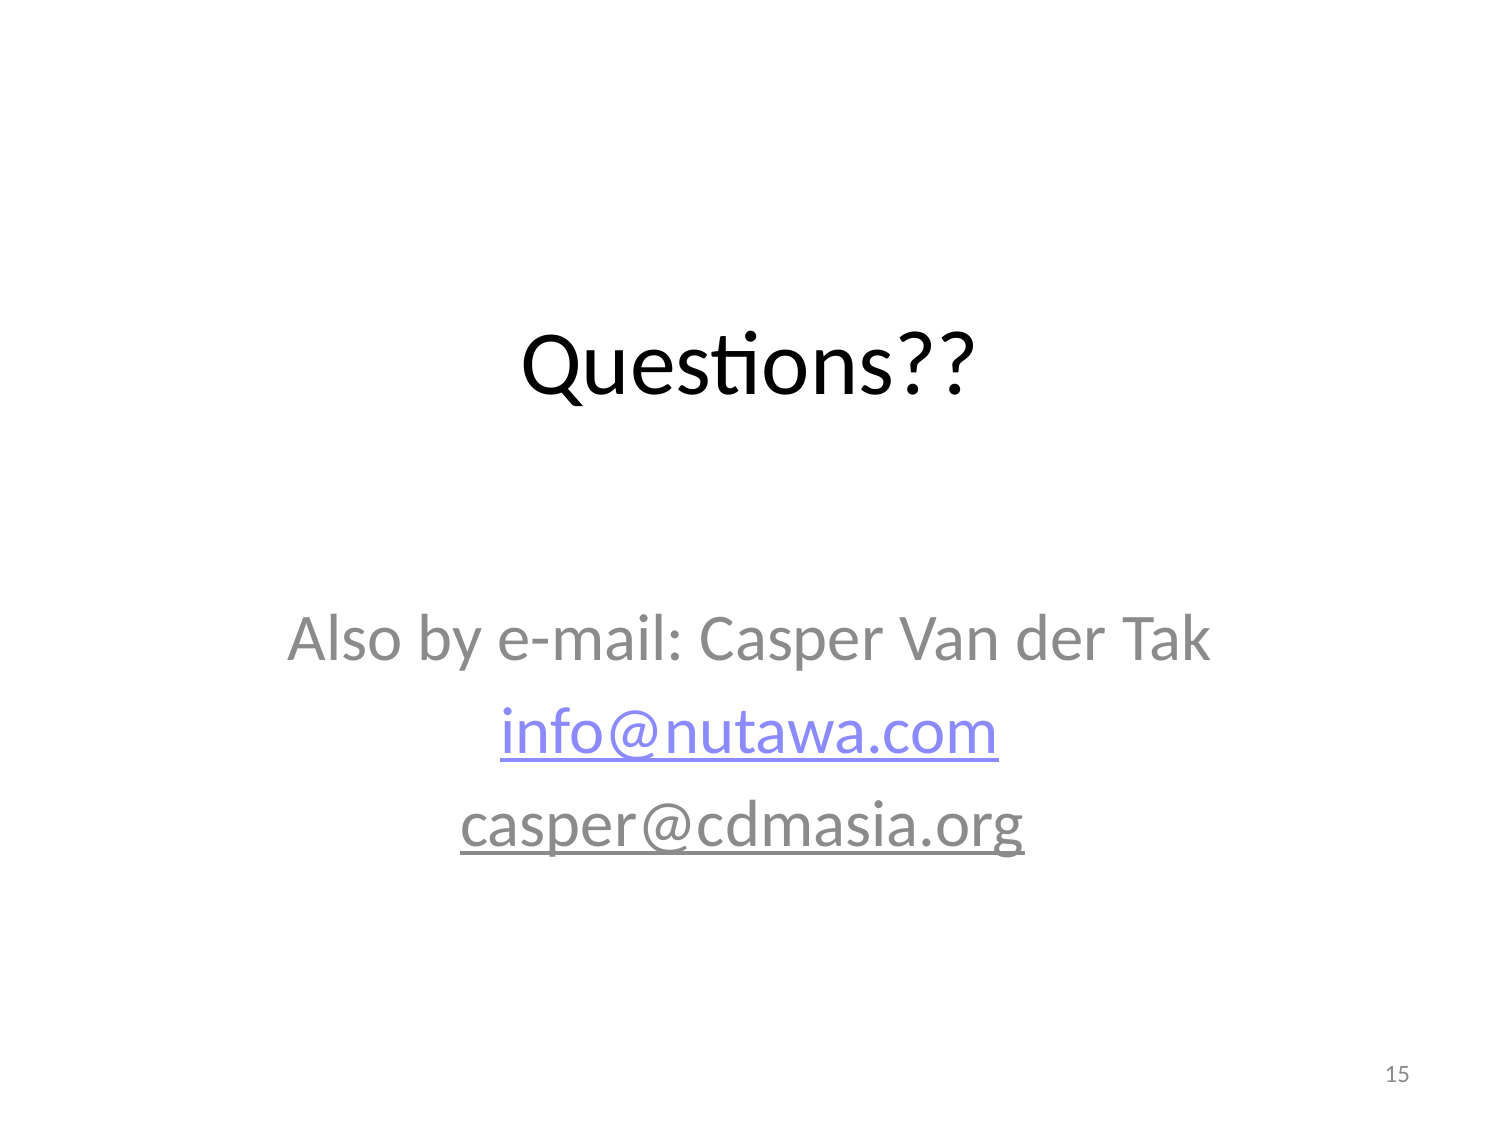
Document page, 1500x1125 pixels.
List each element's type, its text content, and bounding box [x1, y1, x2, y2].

slide_number 15 [1074, 1042, 1425, 1103]
subtitle Also by e-mail: Casper Van der Tak info@nutawa.com casper@cdmasia.org [225, 586, 1275, 874]
title Questions?? [112, 237, 1388, 479]
